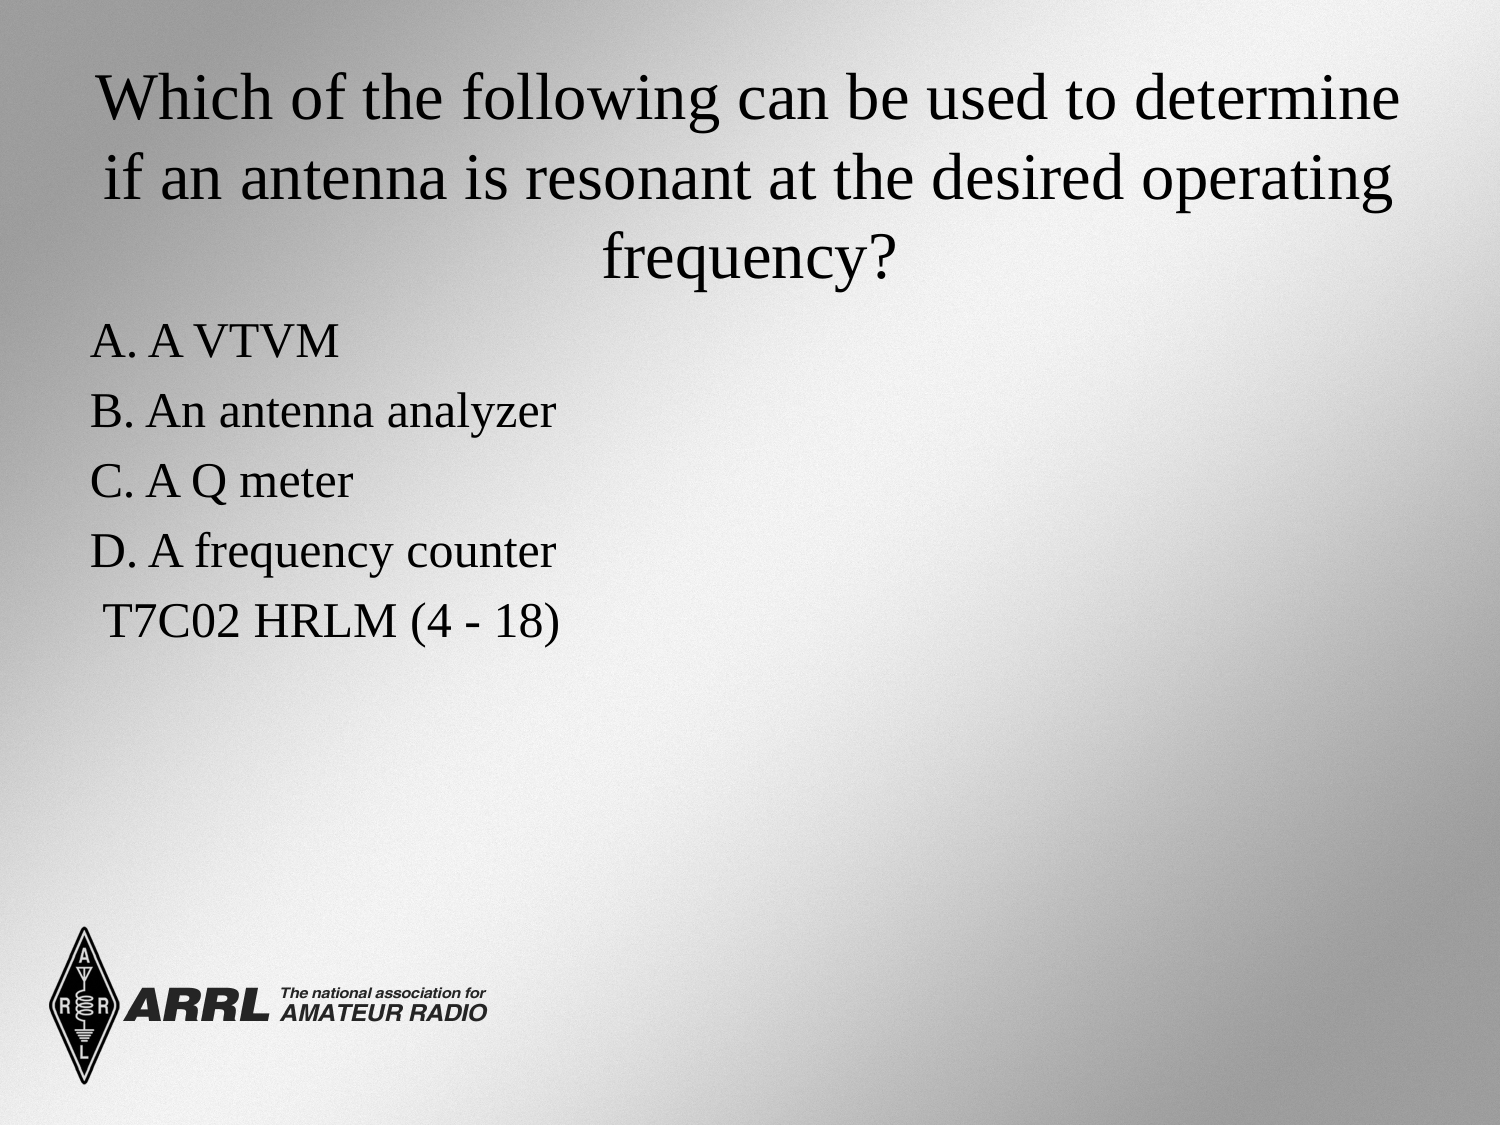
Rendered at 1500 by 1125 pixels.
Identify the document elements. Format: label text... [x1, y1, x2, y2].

list A. A VTVM B. An antenna analyzer C. A Q meter D. A frequency counter T7C02 HRLM (4 - 18) [75, 299, 1425, 1005]
title Which of the following can be used to determine if an antenna is resonant at the desired operating frequency? [75, 45, 1425, 233]
picture [0, 0, 1500, 1125]
